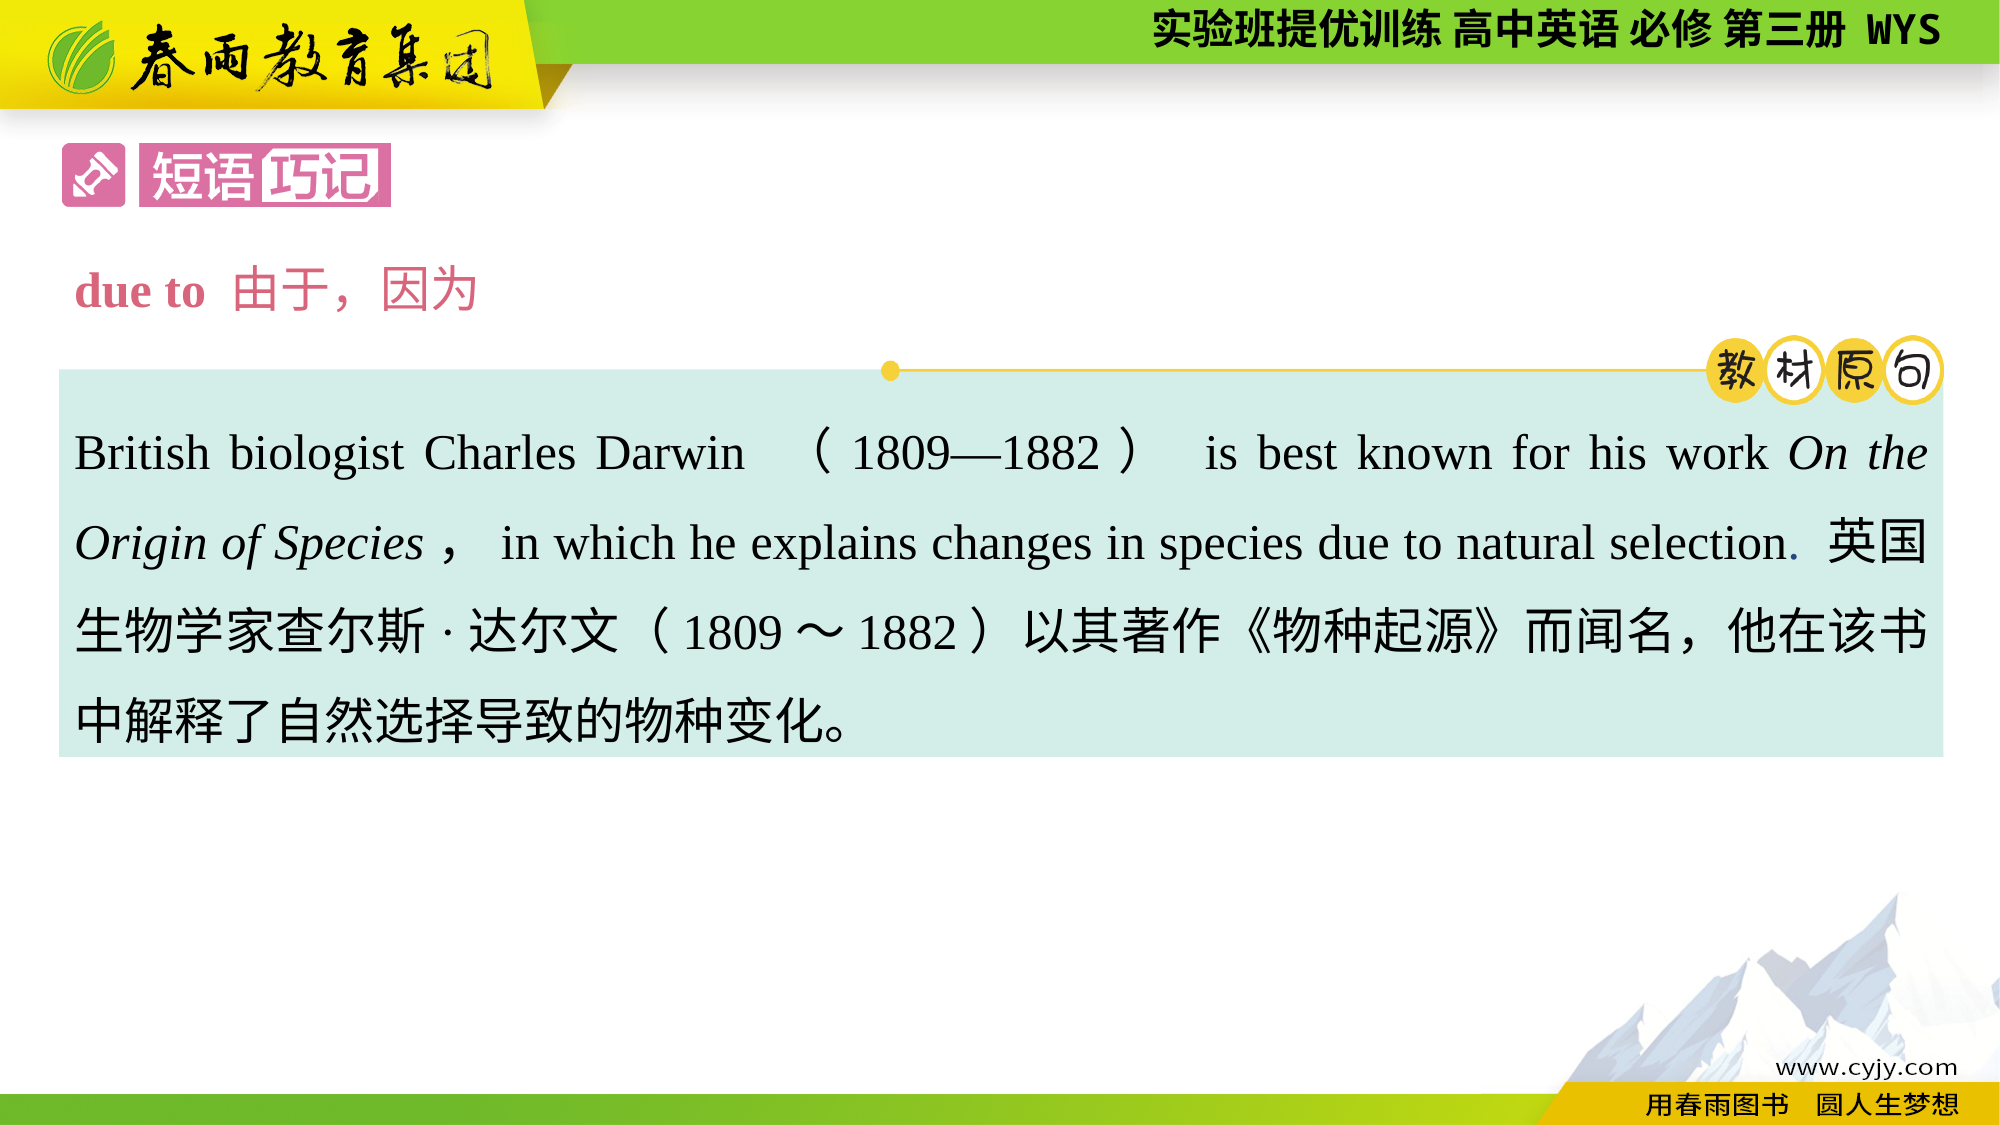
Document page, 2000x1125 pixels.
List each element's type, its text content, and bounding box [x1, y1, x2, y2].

text_box British biologist Charles Darwin （1809—1882） is best known for his work On the Origin of Species，in which he explains changes in species due to natural selection. 英国生物学家查尔斯·达尔文（1809～1882）以其著作《物种起源》而闻名，他在该书中解释了自然选择导致的物种变化。 [59, 369, 1944, 757]
list due to 由于，因为 [59, 219, 1944, 315]
picture [0, 0, 2000, 1125]
